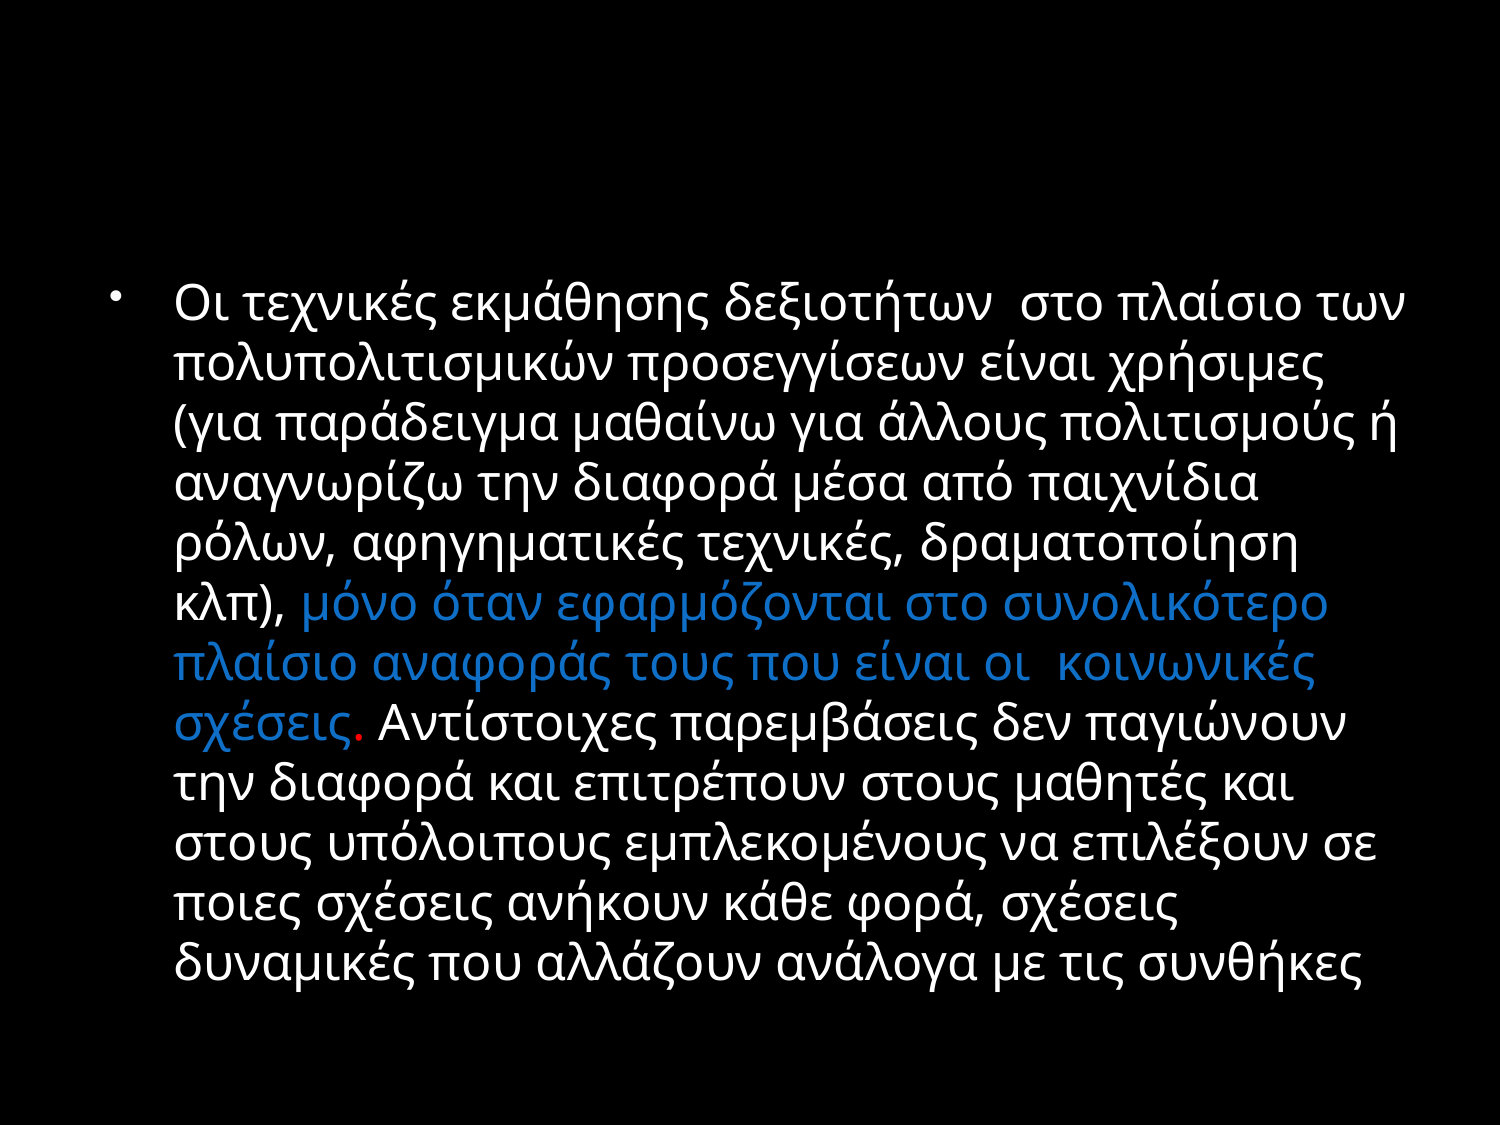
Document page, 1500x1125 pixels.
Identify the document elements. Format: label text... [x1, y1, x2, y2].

list Οι τεχνικές εκμάθησης δεξιοτήτων στο πλαίσιο των πολυπολιτισμικών προσεγγίσεων είναι χρήσιμες (για παράδειγμα μαθαίνω για άλλους πολιτισμούς ή αναγνωρίζω την διαφορά μέσα από παιχνίδια ρόλων, αφηγηματικές τεχνικές, δραματοποίηση κλπ), μόνο όταν εφαρμόζονται στο συνολικότερο πλαίσιο αναφοράς τους που είναι οι κοινωνικές σχέσεις. Αντίστοιχες παρεμβάσεις δεν παγιώνουν την διαφορά και επιτρέπουν στους μαθητές και στους υπόλοιπους εμπλεκομένους να επιλέξουν σε ποιες σχέσεις ανήκουν κάθε φορά, σχέσεις δυναμικές που αλλάζουν ανάλογα με τις συνθήκες [75, 262, 1425, 1035]
